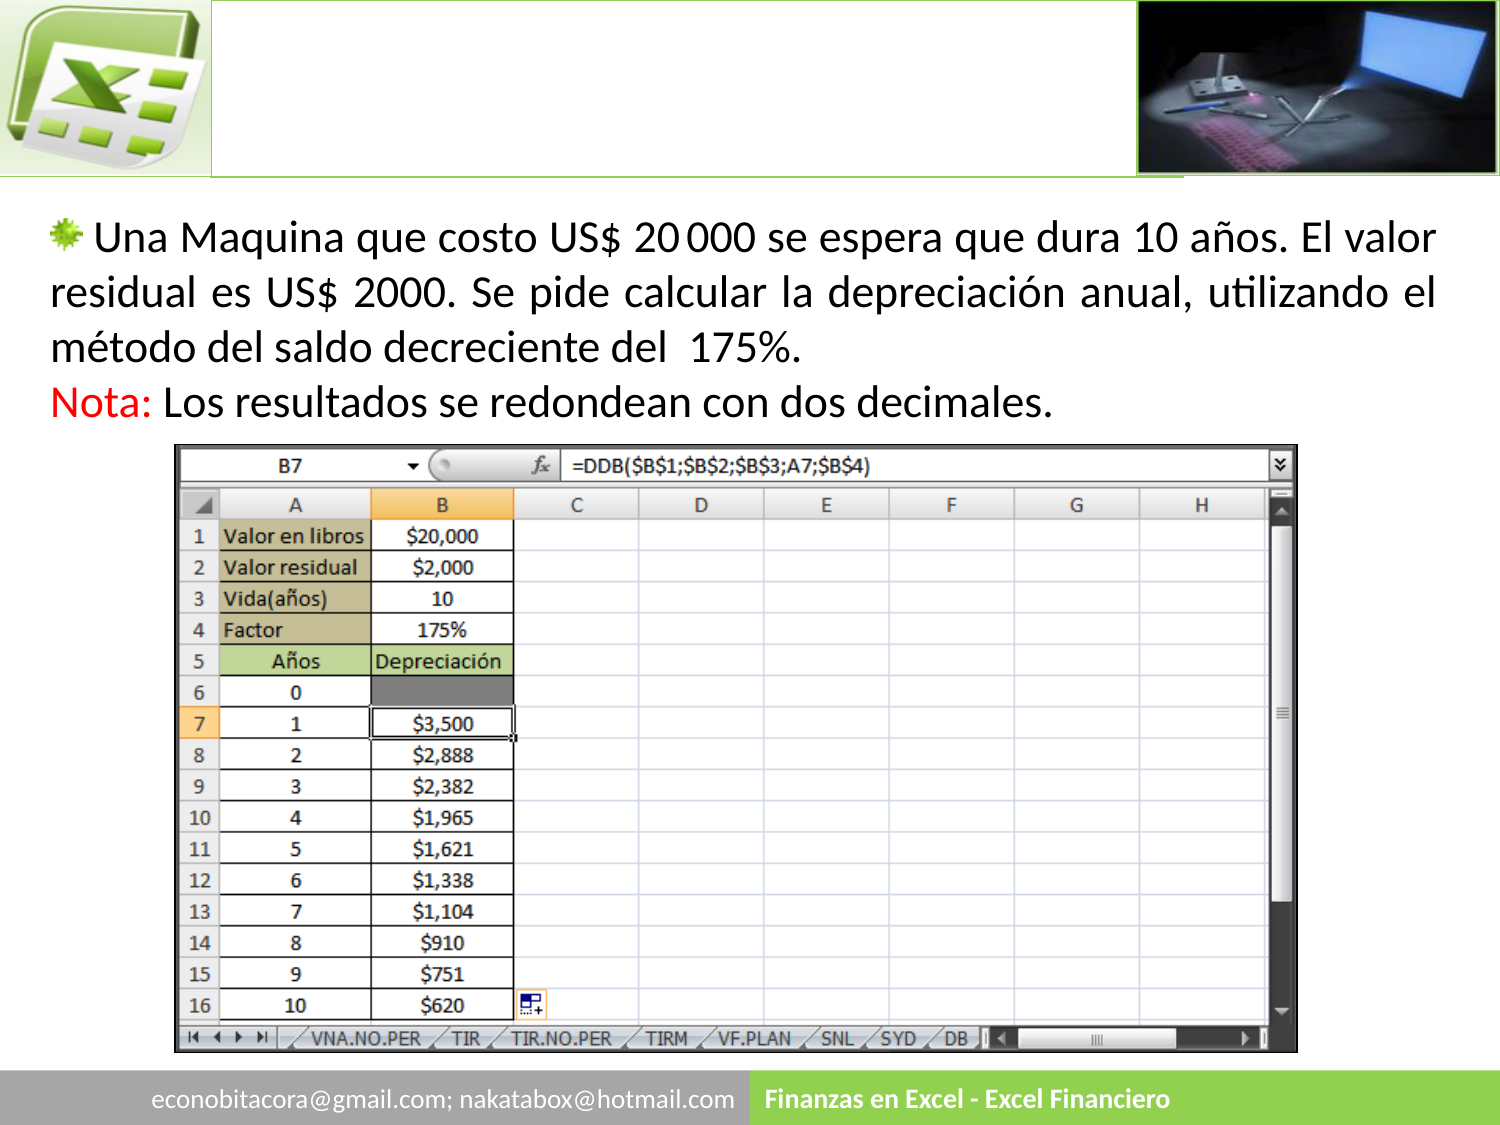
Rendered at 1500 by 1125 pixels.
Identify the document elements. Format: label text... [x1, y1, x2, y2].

text_box econobitacora@gmail.com; nakatabox@hotmail.com [0, 1070, 749, 1125]
text_box Una Maquina que costo US$ 20 000 se espera que dura 10 años. El valor residual es US$ 2000. Se pide calcular la depreciación anual, utilizando el método del saldo decreciente del 175%. Nota: Los resultados se redondean con dos decimales. [35, 199, 1454, 434]
picture [175, 445, 1297, 1052]
text_box Finanzas en Excel - Excel Financiero [749, 1070, 1500, 1125]
picture [50, 218, 83, 251]
picture [0, 0, 212, 177]
text_box [212, 0, 1134, 178]
picture [1136, 0, 1500, 177]
